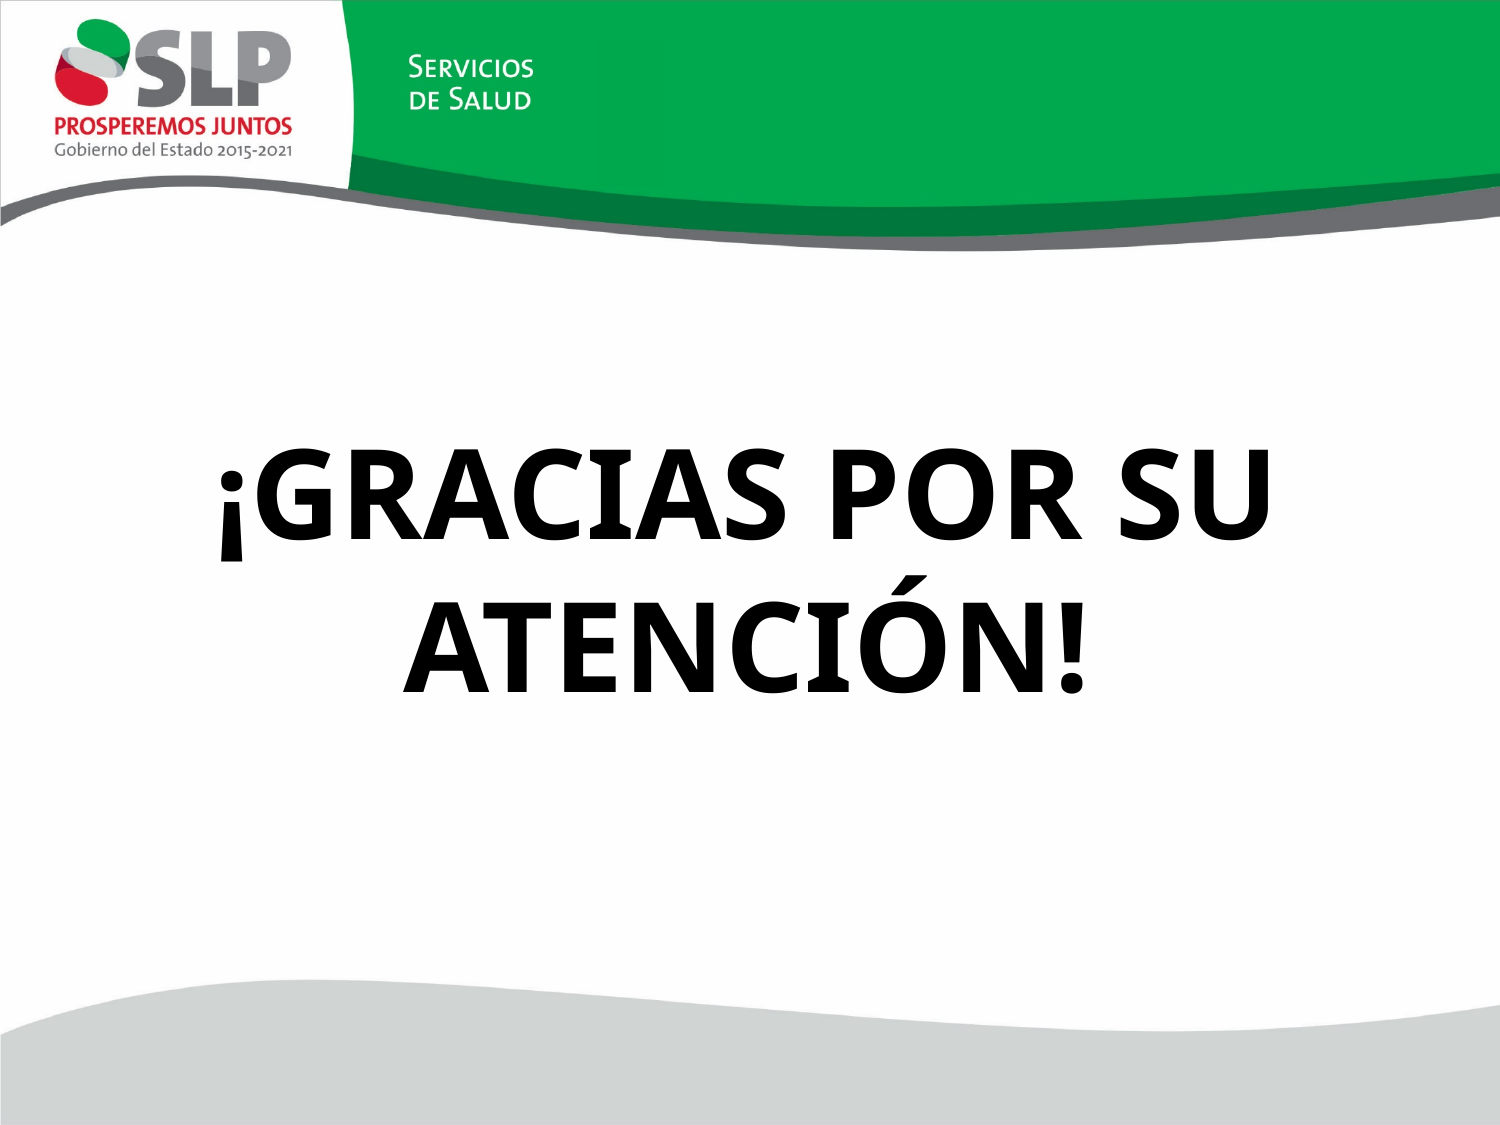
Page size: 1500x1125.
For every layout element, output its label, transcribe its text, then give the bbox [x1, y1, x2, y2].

picture [0, 0, 1500, 1125]
list ¡GRACIAS POR SU ATENCIÓN! [100, 408, 1395, 860]
